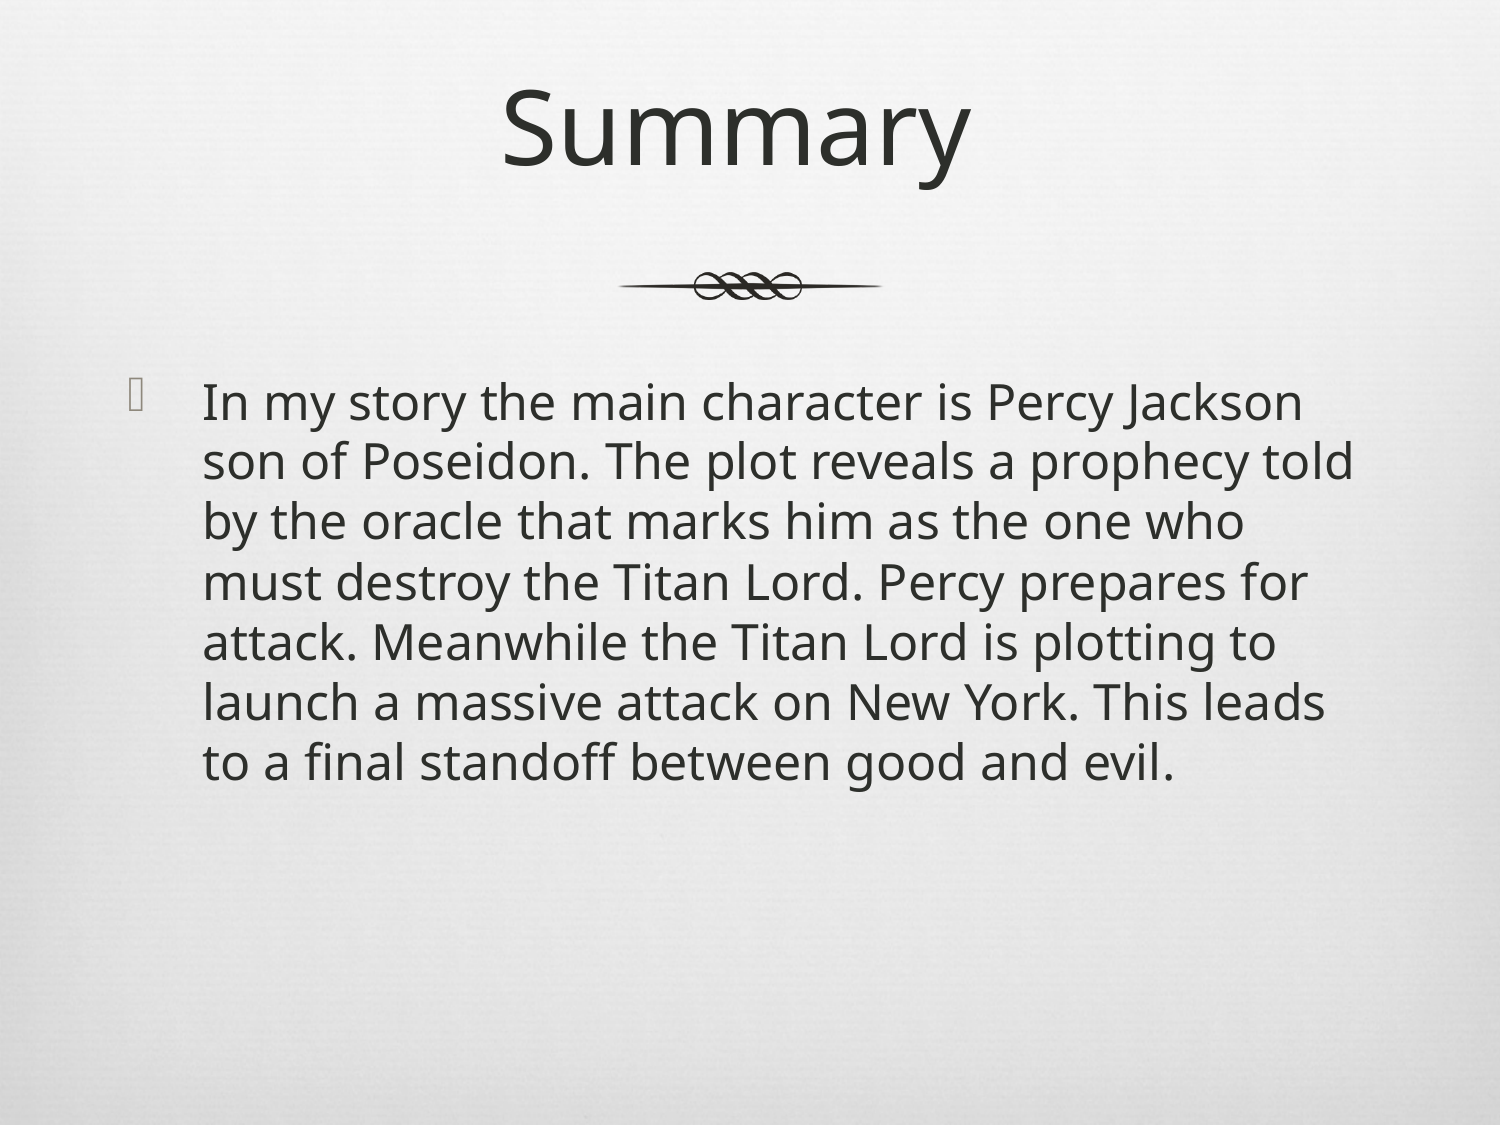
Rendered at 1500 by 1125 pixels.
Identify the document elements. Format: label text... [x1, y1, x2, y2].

title Summary [112, 11, 1388, 236]
list In my story the main character is Percy Jackson son of Poseidon. The plot reveals a prophecy told by the oracle that marks him as the one who must destroy the Titan Lord. Percy prepares for attack. Meanwhile the Titan Lord is plotting to launch a massive attack on New York. This leads to a final standoff between good and evil. [112, 362, 1388, 963]
picture [615, 272, 885, 300]
